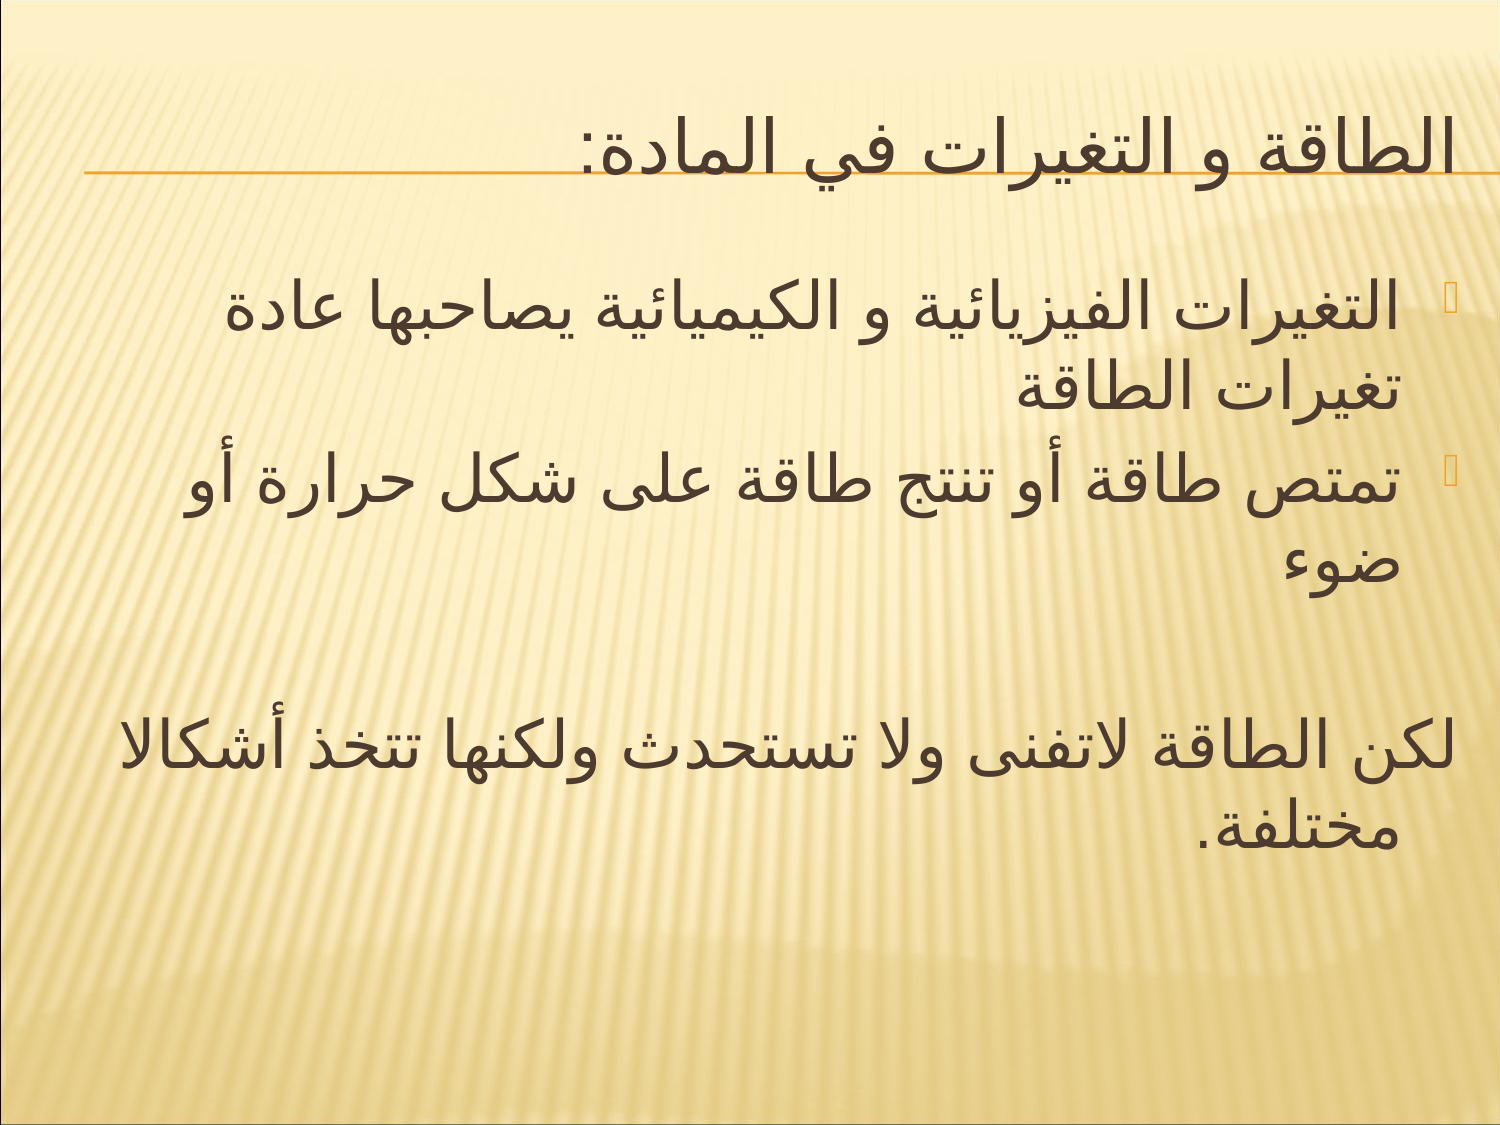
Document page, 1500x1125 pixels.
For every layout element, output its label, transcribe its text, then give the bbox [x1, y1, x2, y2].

title الطاقة و التغيرات في المادة: [50, 75, 1475, 213]
picture [0, 0, 1500, 1125]
list التغيرات الفيزيائية و الكيميائية يصاحبها عادة تغيرات الطاقة تمتص طاقة أو تنتج طاقة على شكل حرارة أو ضوء لكن الطاقة لاتفنى ولا تستحدث ولكنها تتخذ أشكالا مختلفة. [50, 254, 1475, 998]
